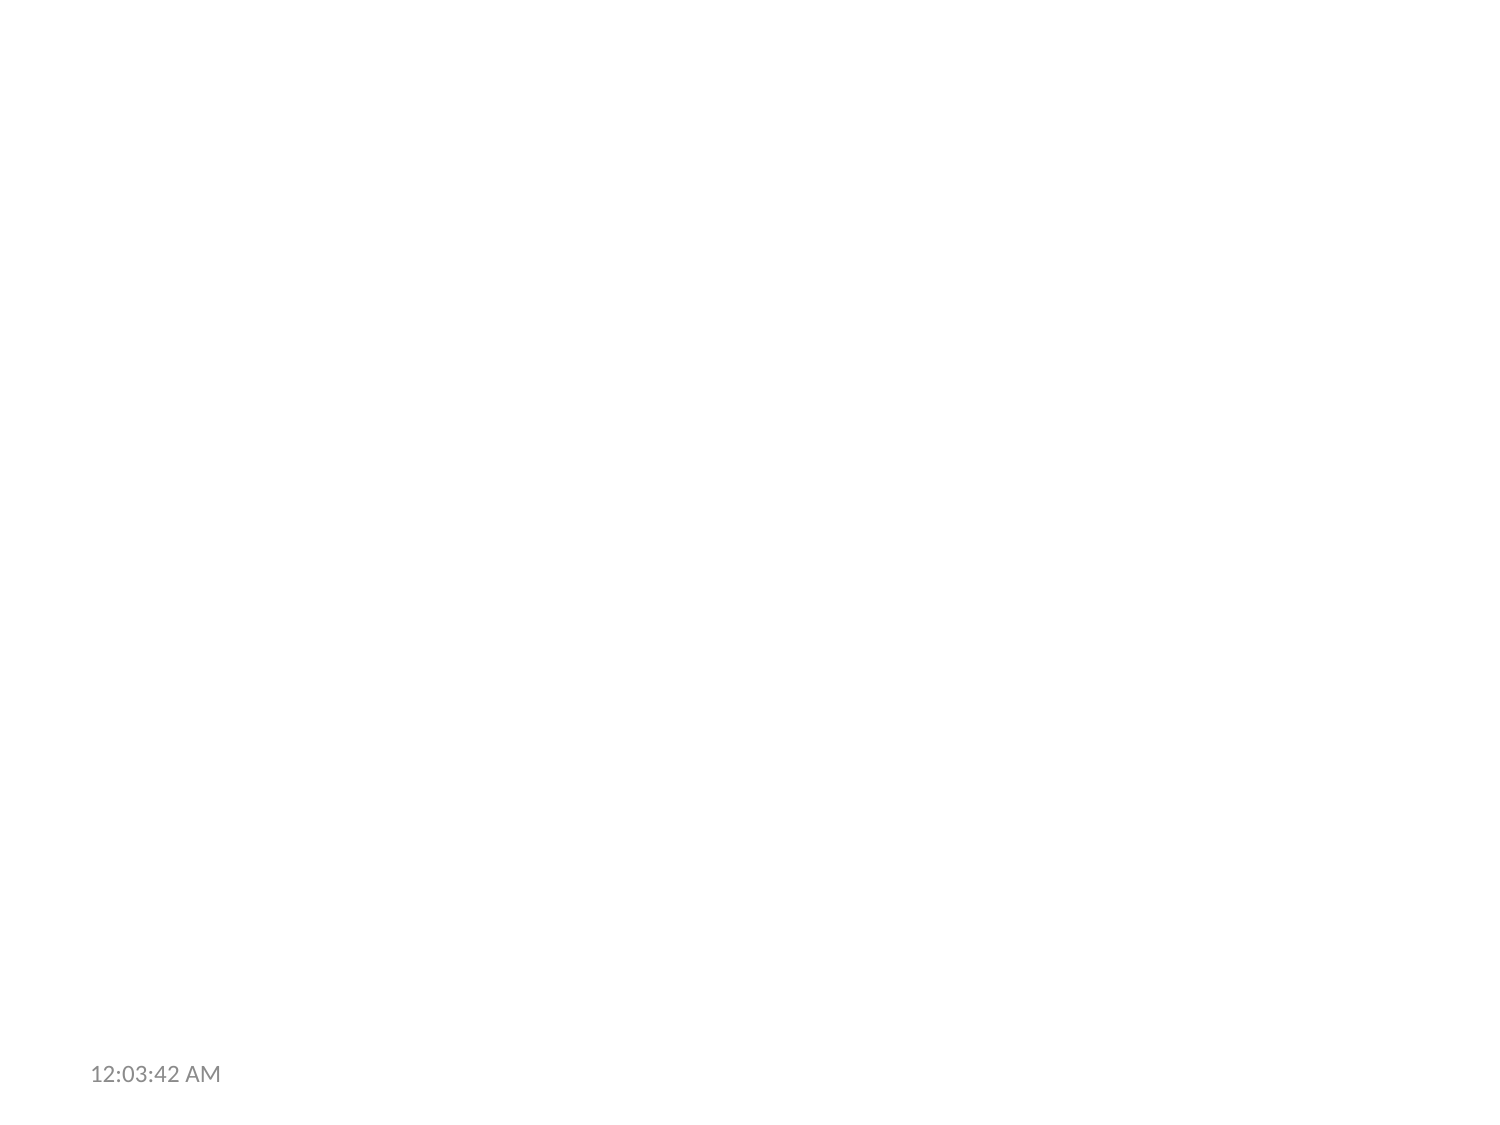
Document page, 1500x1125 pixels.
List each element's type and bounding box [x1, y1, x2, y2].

slide_number [75, 1042, 425, 1103]
